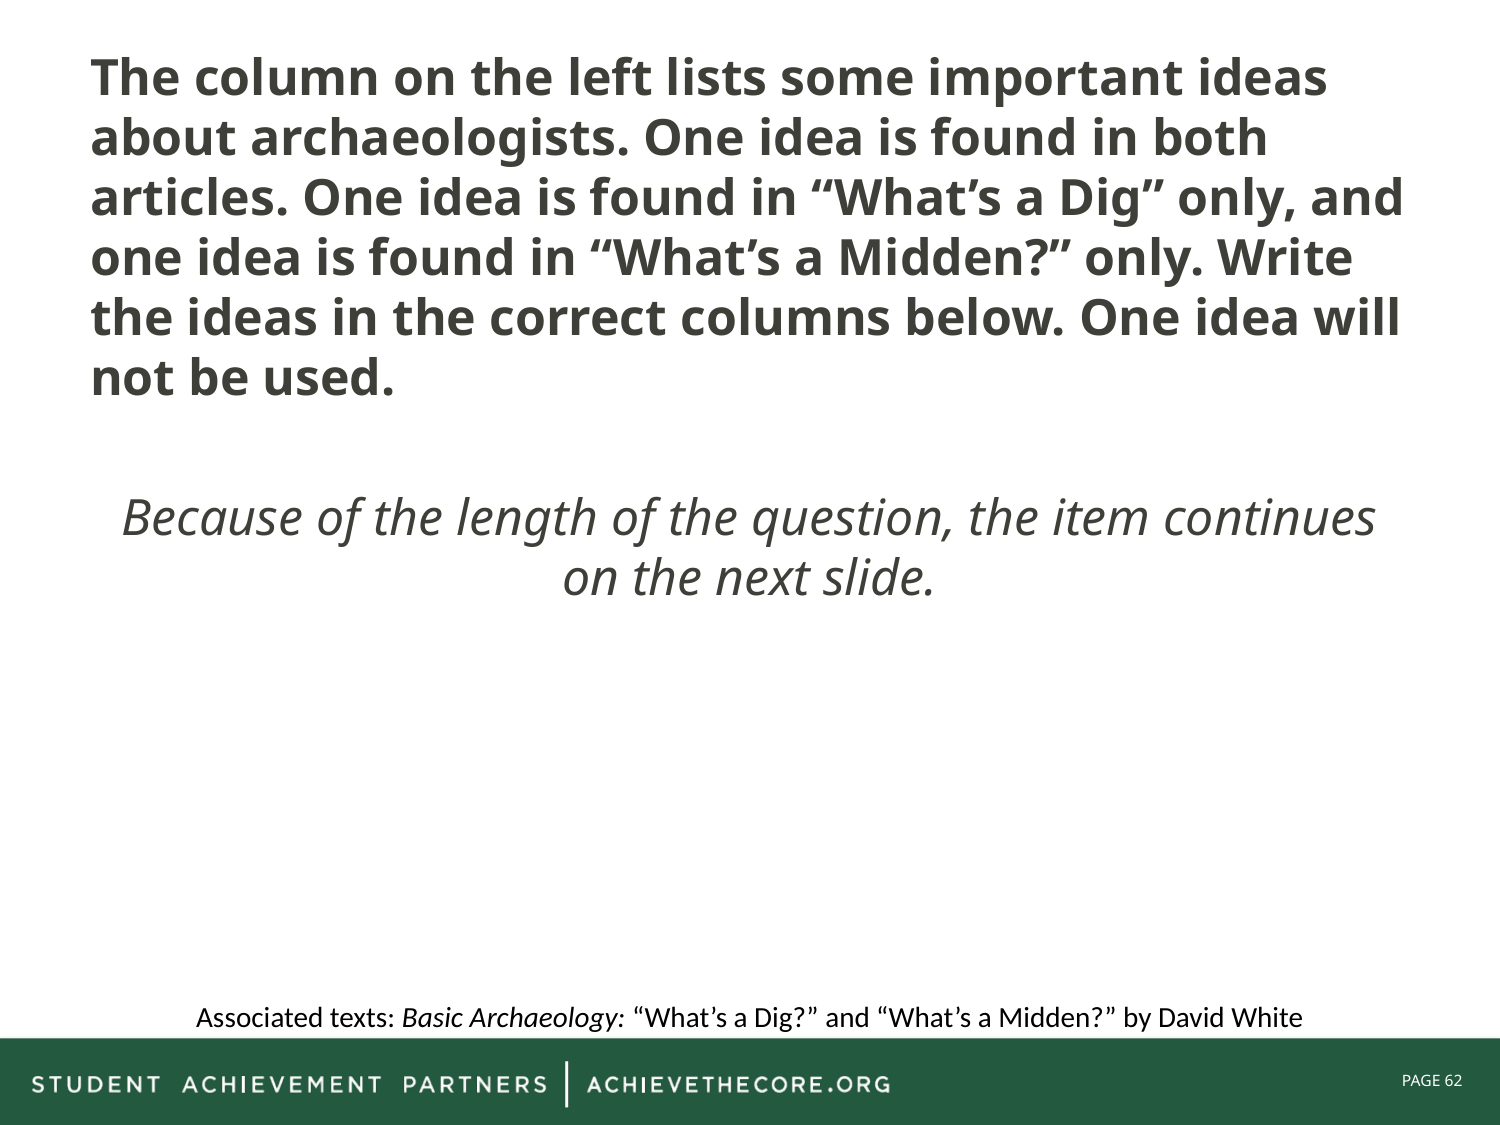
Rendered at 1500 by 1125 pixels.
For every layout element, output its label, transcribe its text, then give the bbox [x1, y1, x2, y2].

text_box Associated texts: Basic Archaeology: “What’s a Dig?” and “What’s a Midden?” by David White [91, 991, 1409, 1041]
list The column on the left lists some important ideas about archaeologists. One idea is found in both articles. One idea is found in “What’s a Dig” only, and one idea is found in “What’s a Midden?” only. Write the ideas in the correct columns below. One idea will not be used. Because of the length of the question, the item continues on the next slide. [75, 37, 1425, 927]
